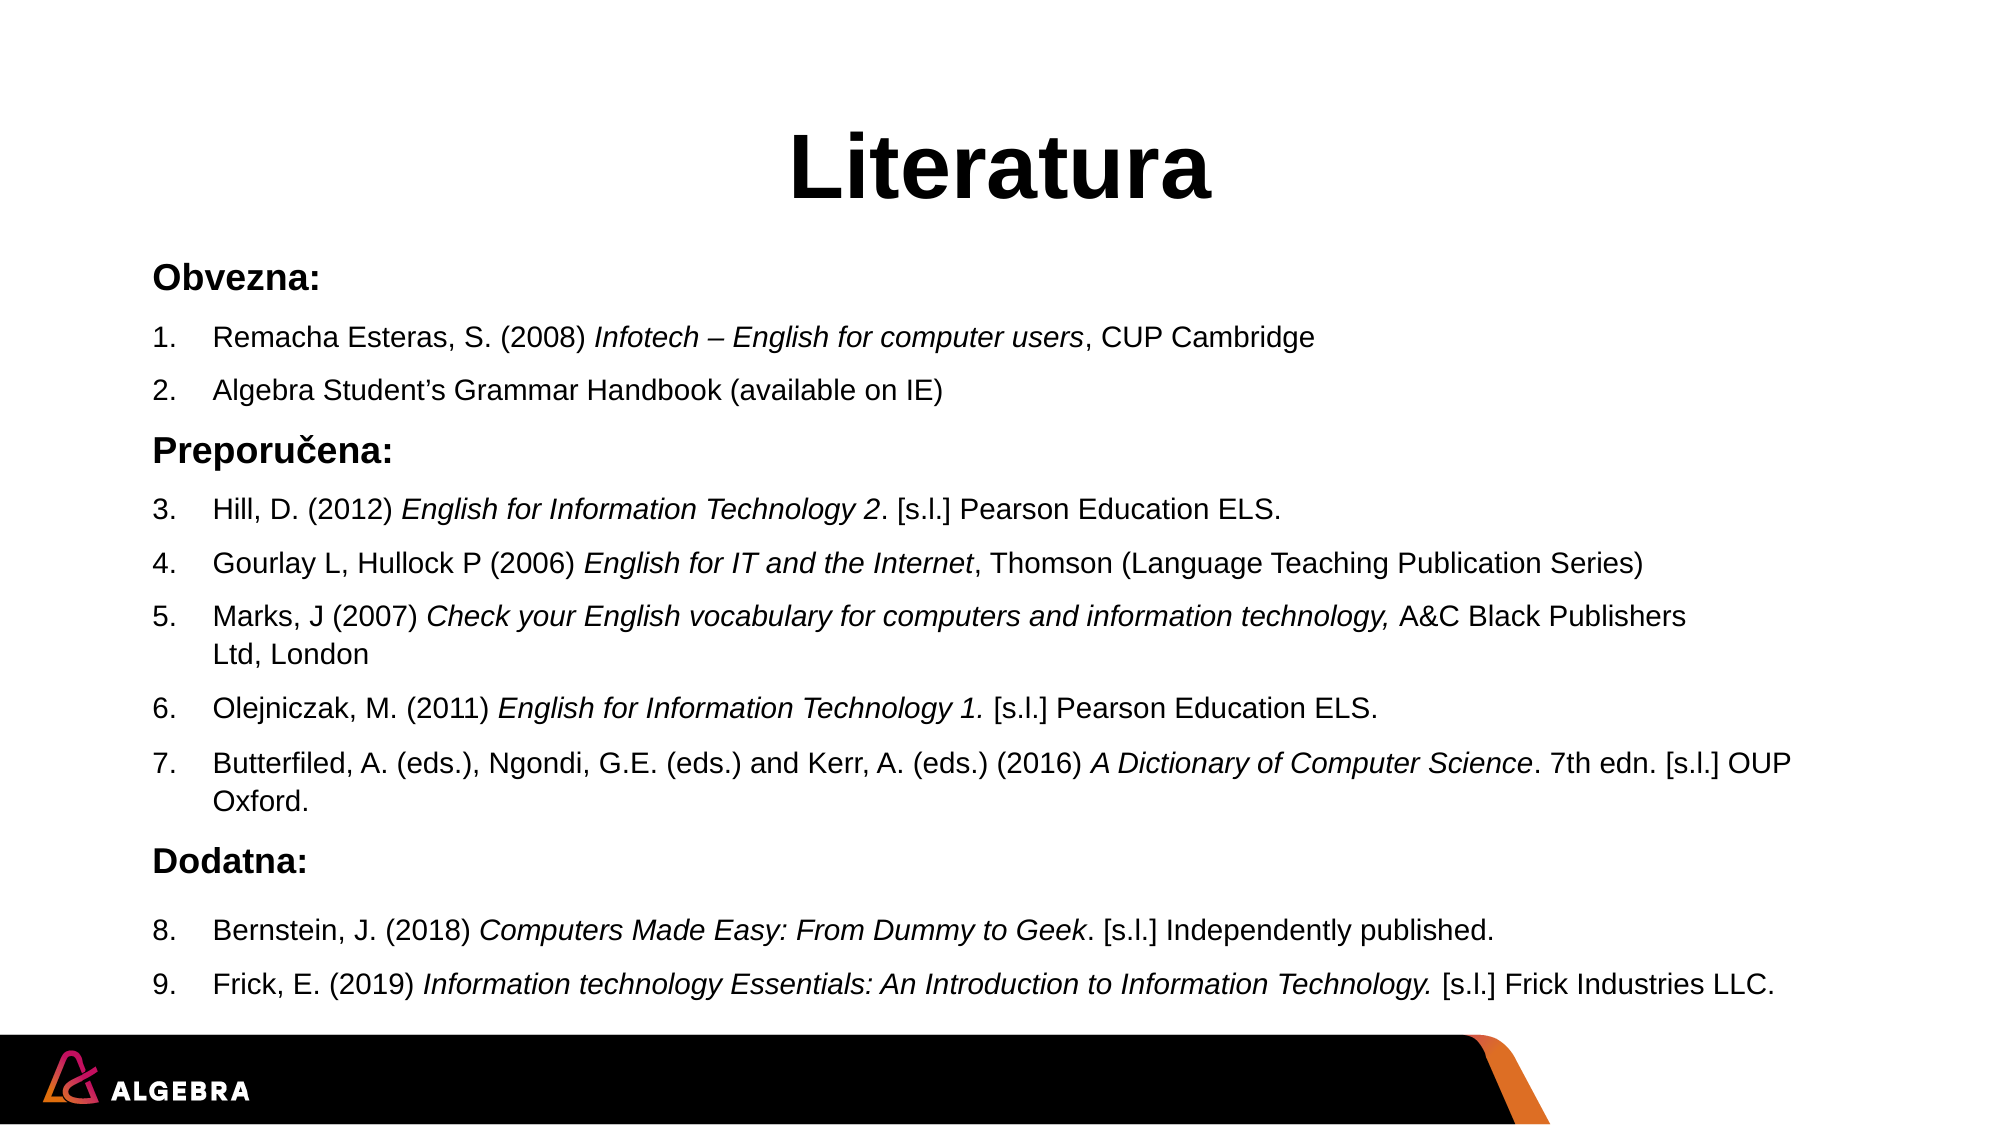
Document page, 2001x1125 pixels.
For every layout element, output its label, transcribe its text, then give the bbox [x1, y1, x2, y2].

picture [0, 1034, 1733, 1125]
title Literatura [137, 59, 1863, 242]
list Obvezna: Remacha Esteras, S. (2008) Infotech – English for computer users, CUP Cambridge Algebra Student’s Grammar Handbook (available on IE) Preporučena: Hill, D. (2012) English for Information Technology 2. [s.l.] Pearson Education ELS. Gourlay L, Hullock P (2006) English for IT and the Internet, Thomson (Language Teaching Publication Series) Marks, J (2007) Check your English vocabulary for computers and information technology, A&C Black Publishers Ltd, London Olejniczak, M. (2011) English for Information Technology 1. [s.l.] Pearson Education ELS. Butterfiled, A. (eds.), Ngondi, G.E. (eds.) and Kerr, A. (eds.) (2016) A Dictionary of Computer Science. 7th edn. [s.l.] OUP Oxford. Dodatna: Bernstein, J. (2018) Computers Made Easy: From Dummy to Geek. [s.l.] Independently published. Frick, E. (2019) Information technology Essentials: An Introduction to Information Technology. [s.l.] Frick Industries LLC. [137, 242, 1863, 1014]
